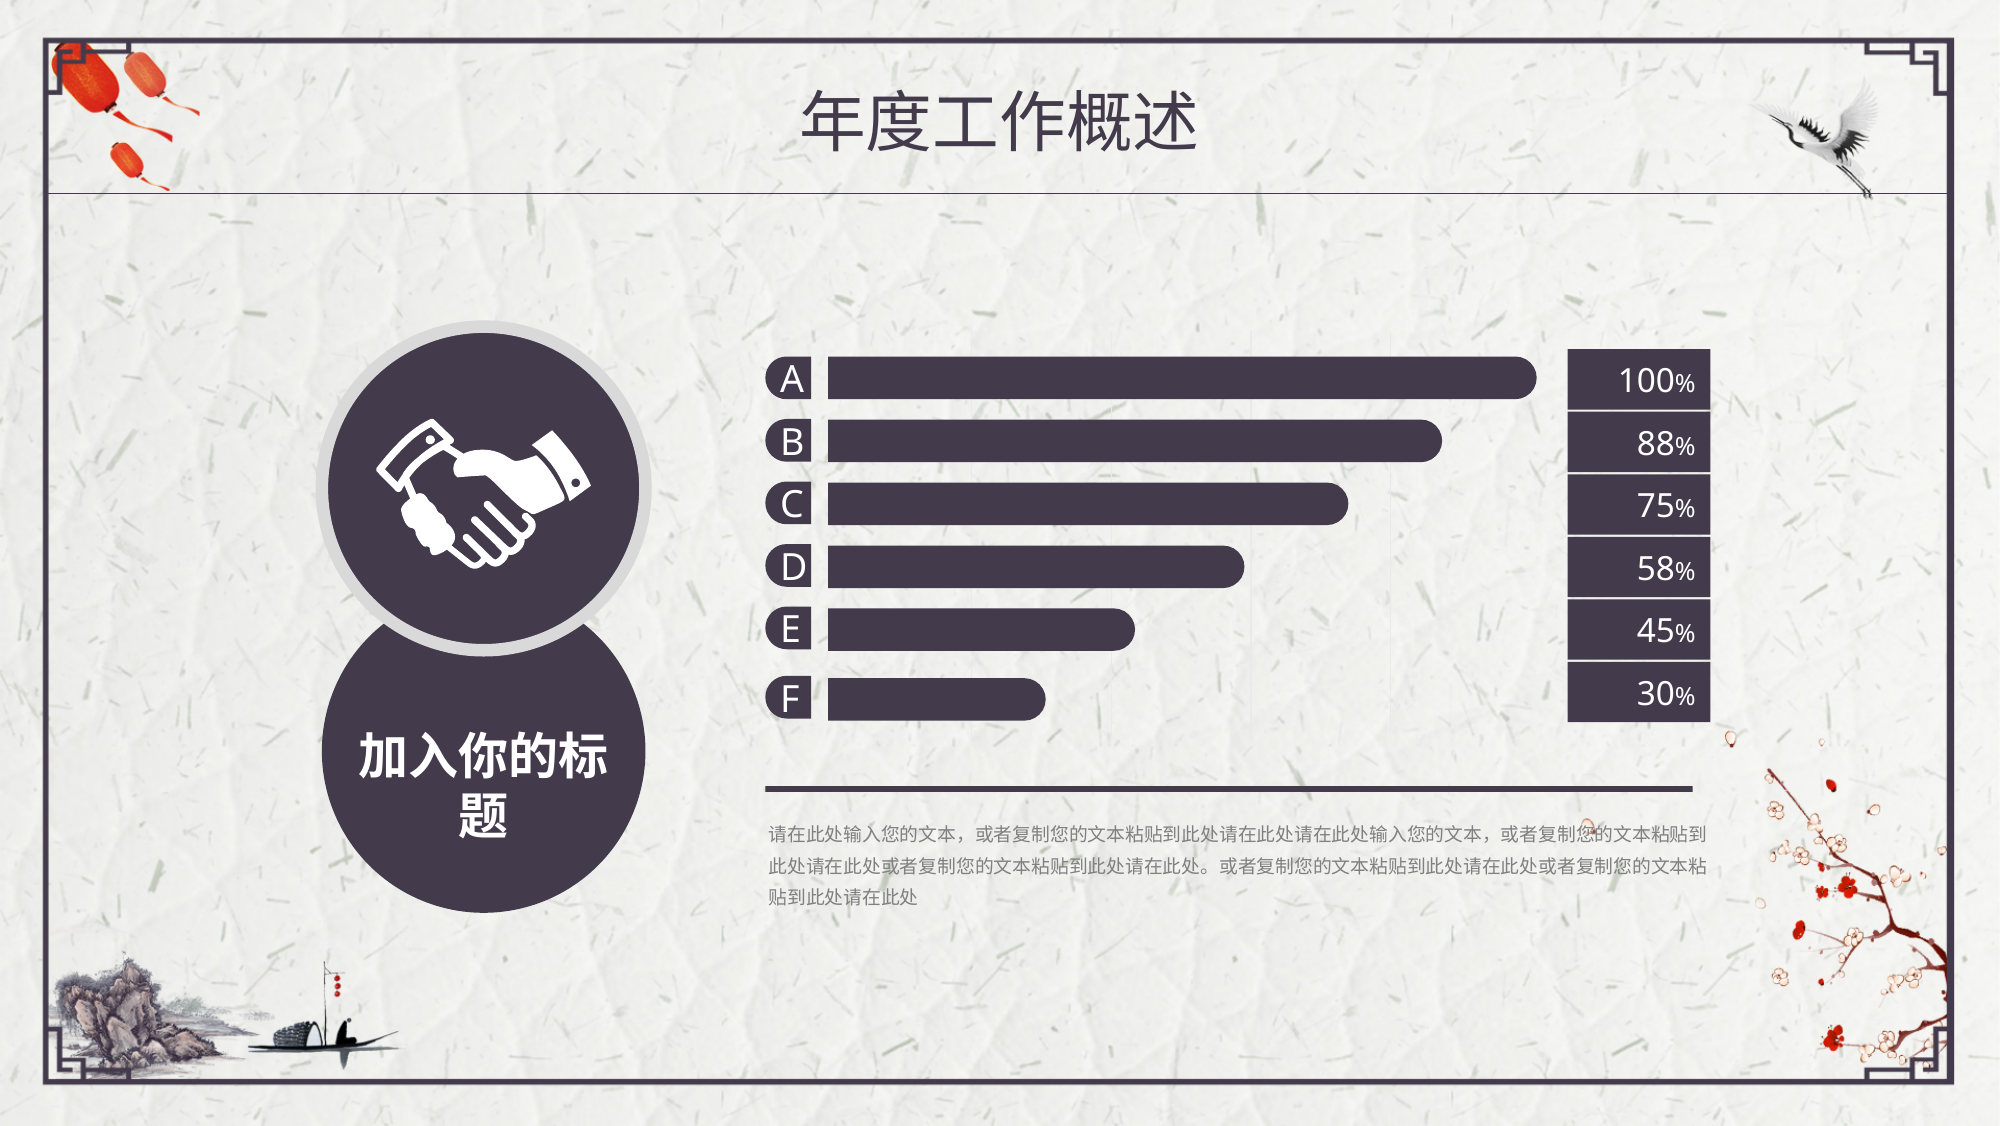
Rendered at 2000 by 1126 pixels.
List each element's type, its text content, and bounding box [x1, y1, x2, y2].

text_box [765, 348, 1711, 410]
text_box 请在此处输入您的文本，或者复制您的文本粘贴到此处请在此处请在此处输入您的文本，或者复制您的文本粘贴到此处请在此处或者复制您的文本粘贴到此处请在此处。或者复制您的文本粘贴到此处请在此处或者复制您的文本粘贴到此处请在此处 [757, 808, 1730, 914]
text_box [765, 661, 1711, 723]
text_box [765, 474, 1711, 535]
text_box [765, 411, 1711, 473]
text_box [321, 326, 646, 914]
picture [0, 0, 2000, 1126]
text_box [47, 79, 1948, 194]
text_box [765, 599, 1711, 660]
text_box [765, 787, 1693, 791]
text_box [765, 536, 1711, 598]
